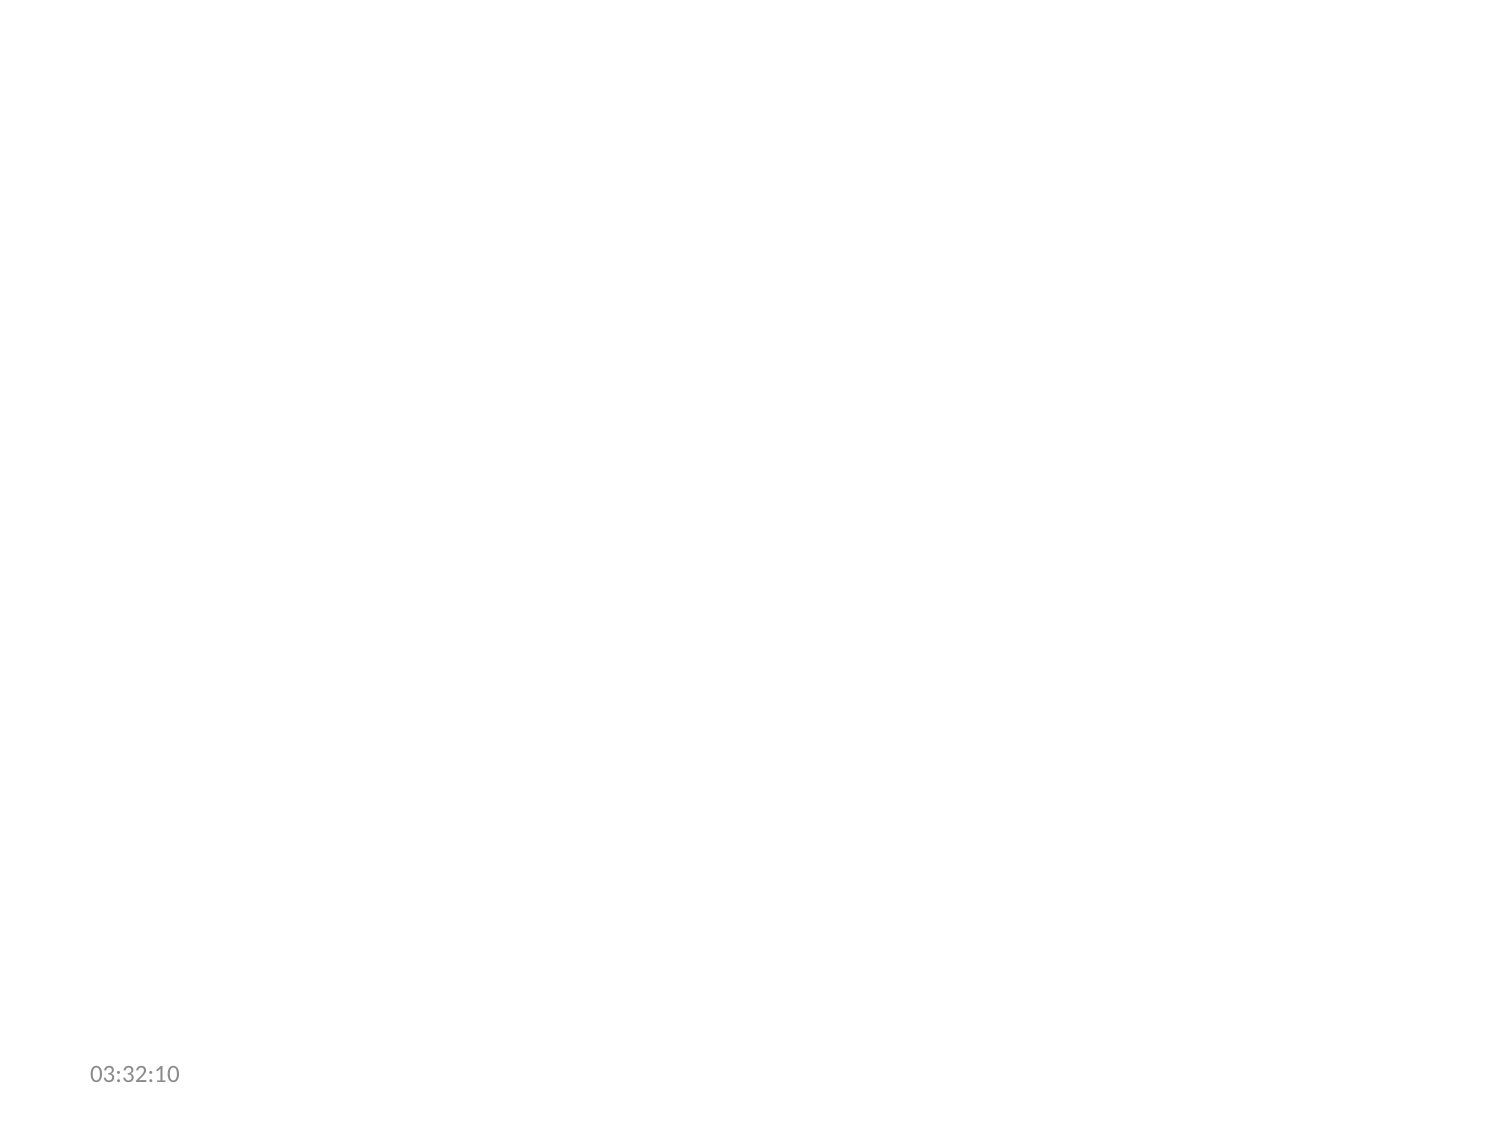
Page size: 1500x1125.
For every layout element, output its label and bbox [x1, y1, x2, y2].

slide_number [75, 1042, 425, 1103]
